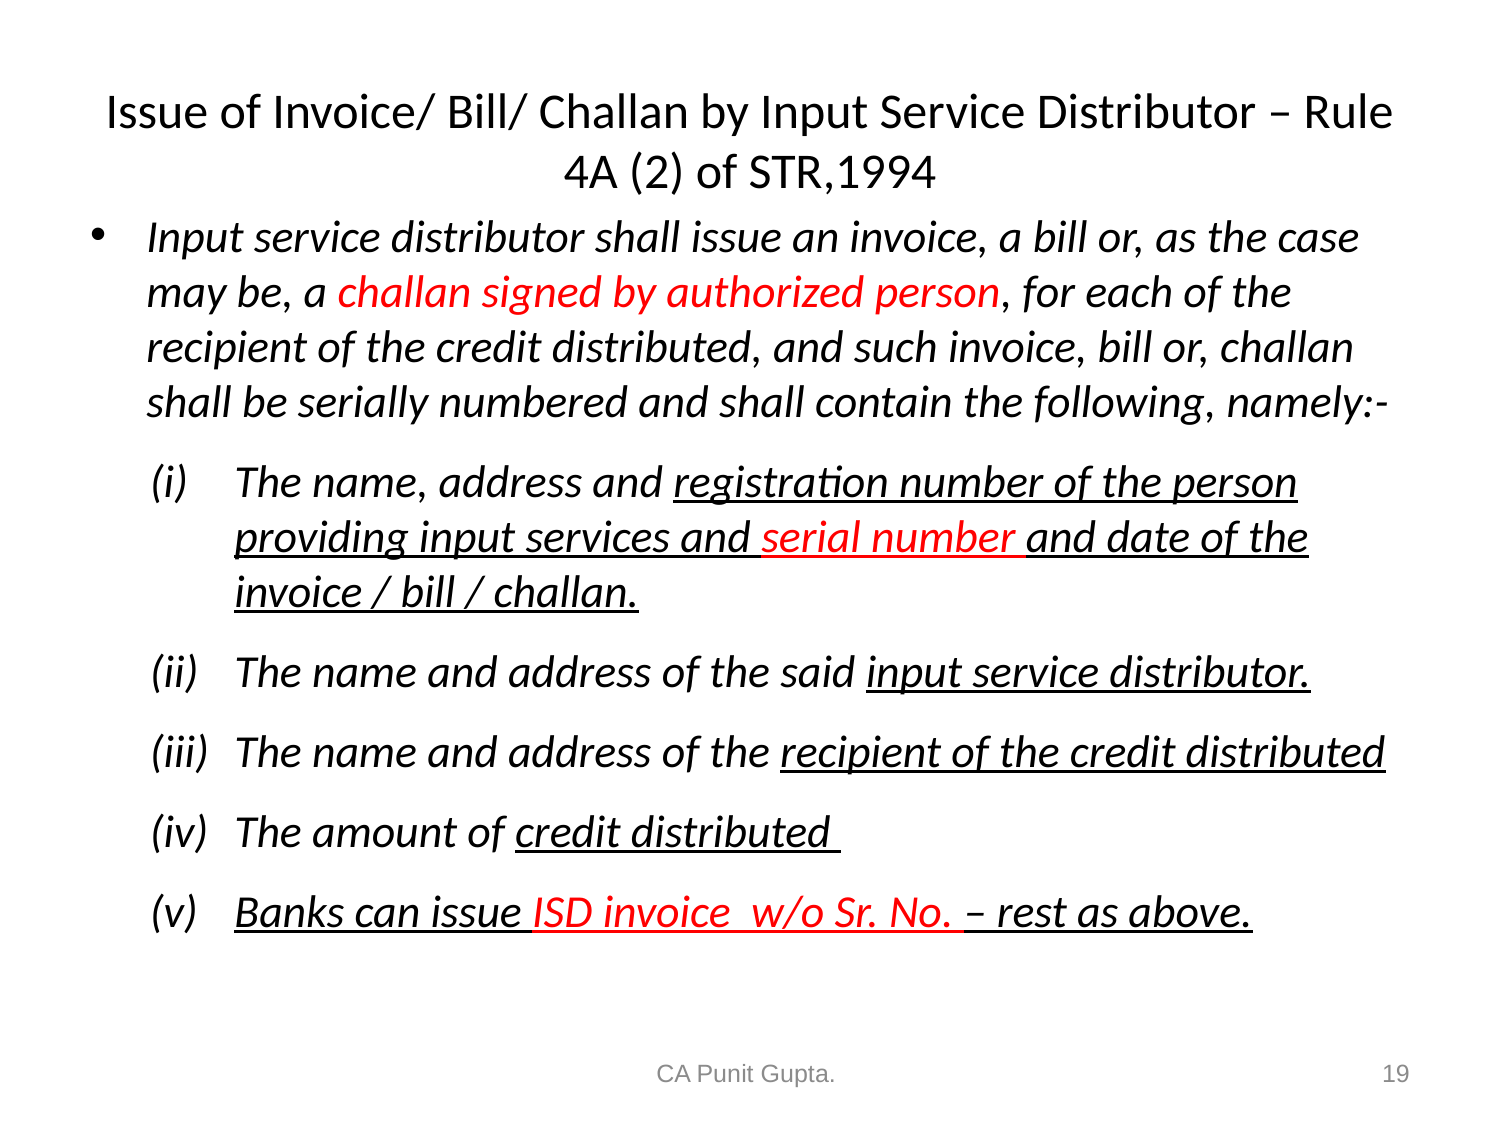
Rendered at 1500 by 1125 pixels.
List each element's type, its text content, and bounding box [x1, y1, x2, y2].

title Issue of Invoice/ Bill/ Challan by Input Service Distributor – Rule 4A (2) of STR,1994 [75, 45, 1425, 199]
slide_number 19 [1074, 1042, 1425, 1103]
footer CA Punit Gupta. [512, 1042, 988, 1103]
list Input service distributor shall issue an invoice, a bill or, as the case may be, a challan signed by authorized person, for each of the recipient of the credit distributed, and such invoice, bill or, challan shall be serially numbered and shall contain the following, namely:- The name, address and registration number of the person providing input services and serial number and date of the invoice / bill / challan. The name and address of the said input service distributor. The name and address of the recipient of the credit distributed The amount of credit distributed Banks can issue ISD invoice w/o Sr. No. – rest as above. [75, 199, 1425, 1032]
